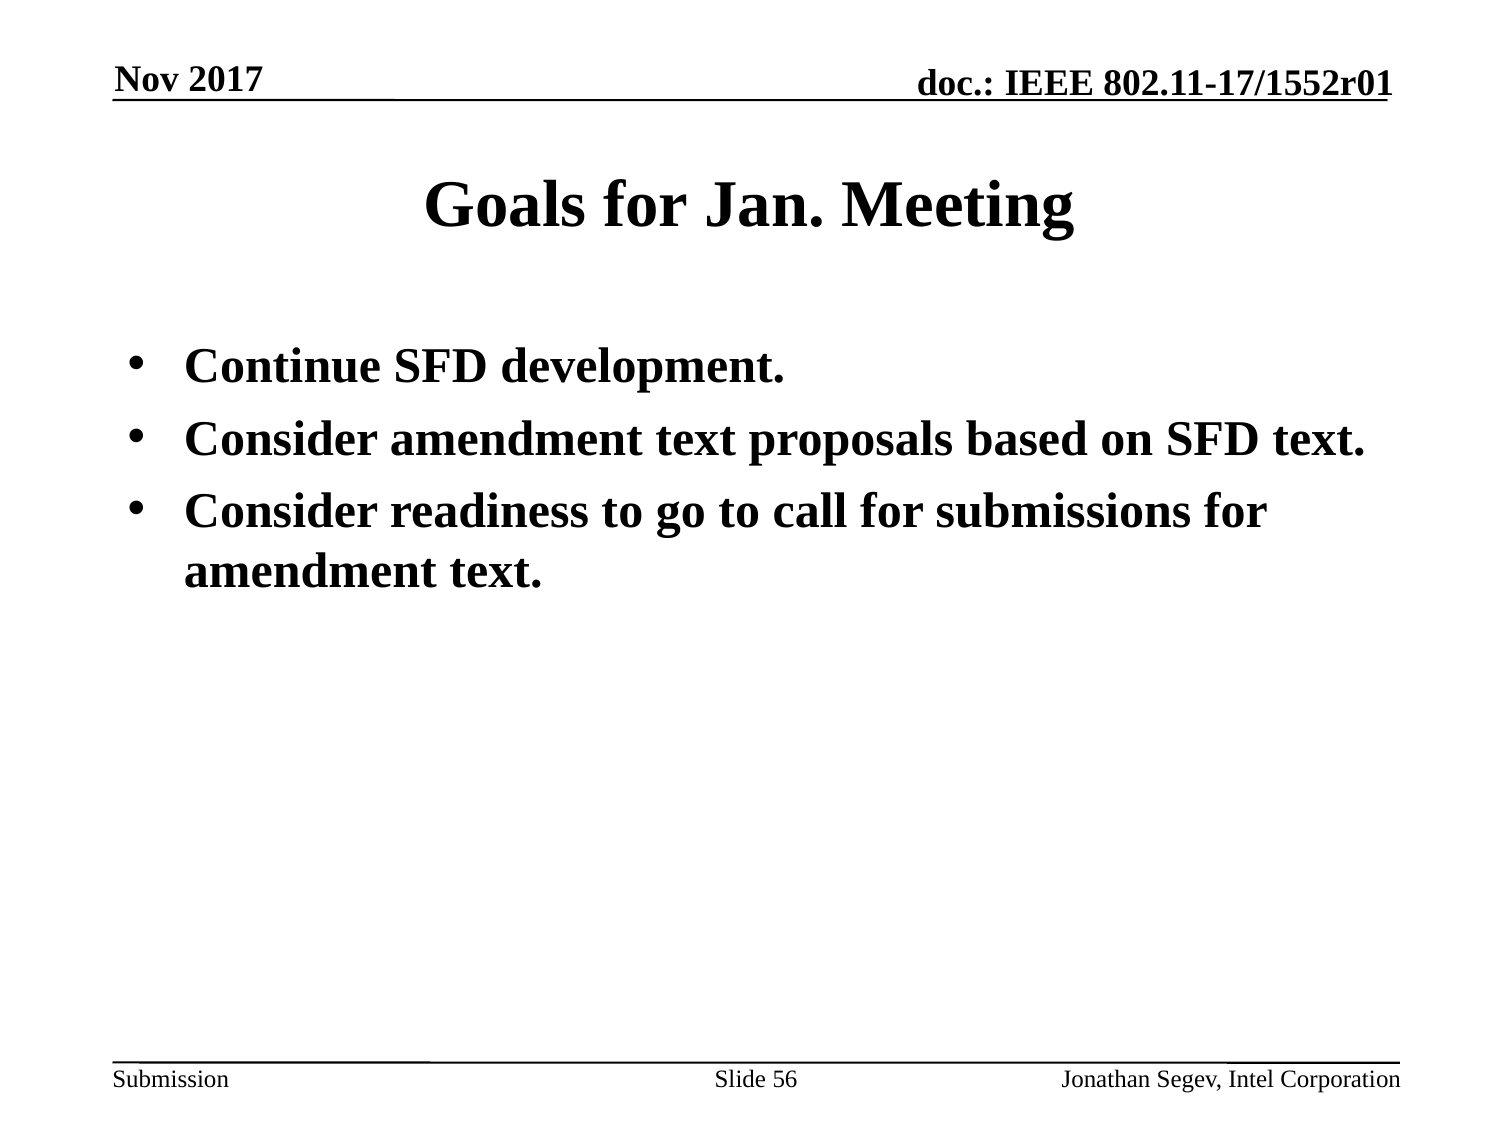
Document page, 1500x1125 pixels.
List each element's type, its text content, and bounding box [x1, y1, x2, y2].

title Goals for Jan. Meeting [112, 112, 1388, 288]
slide_number Slide 56 [712, 1061, 800, 1123]
list Continue SFD development. Consider amendment text proposals based on SFD text. Consider readiness to go to call for submissions for amendment text. [112, 324, 1388, 1000]
footer Jonathan Segev, Intel Corporation [878, 1061, 1402, 1093]
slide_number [114, 54, 423, 100]
